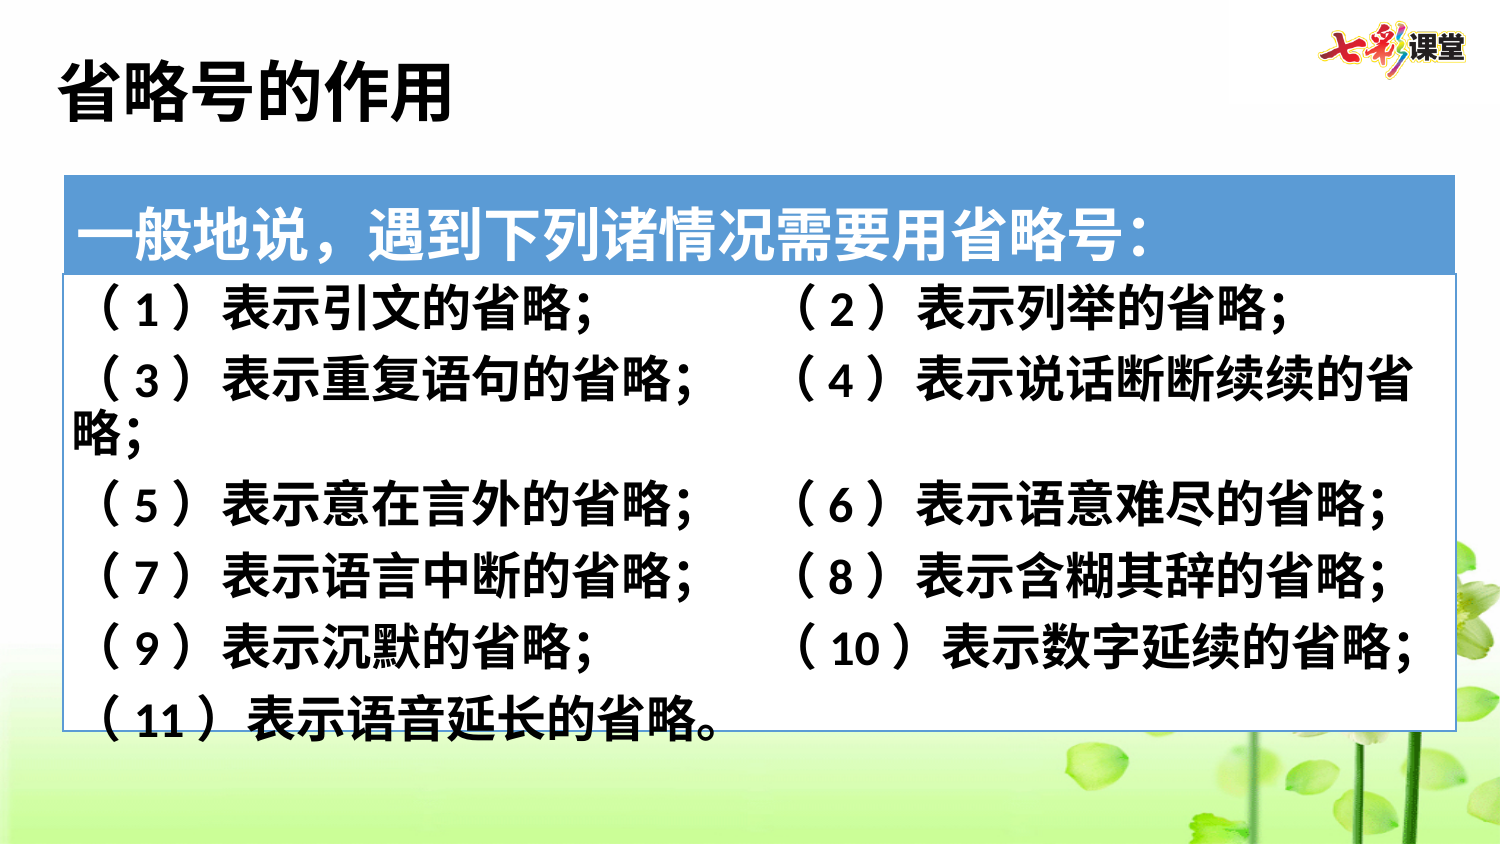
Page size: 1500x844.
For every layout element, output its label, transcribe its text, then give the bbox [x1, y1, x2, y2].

picture [0, 0, 1500, 844]
text_box 省略号的作用 [45, 44, 554, 136]
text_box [63, 173, 1457, 732]
